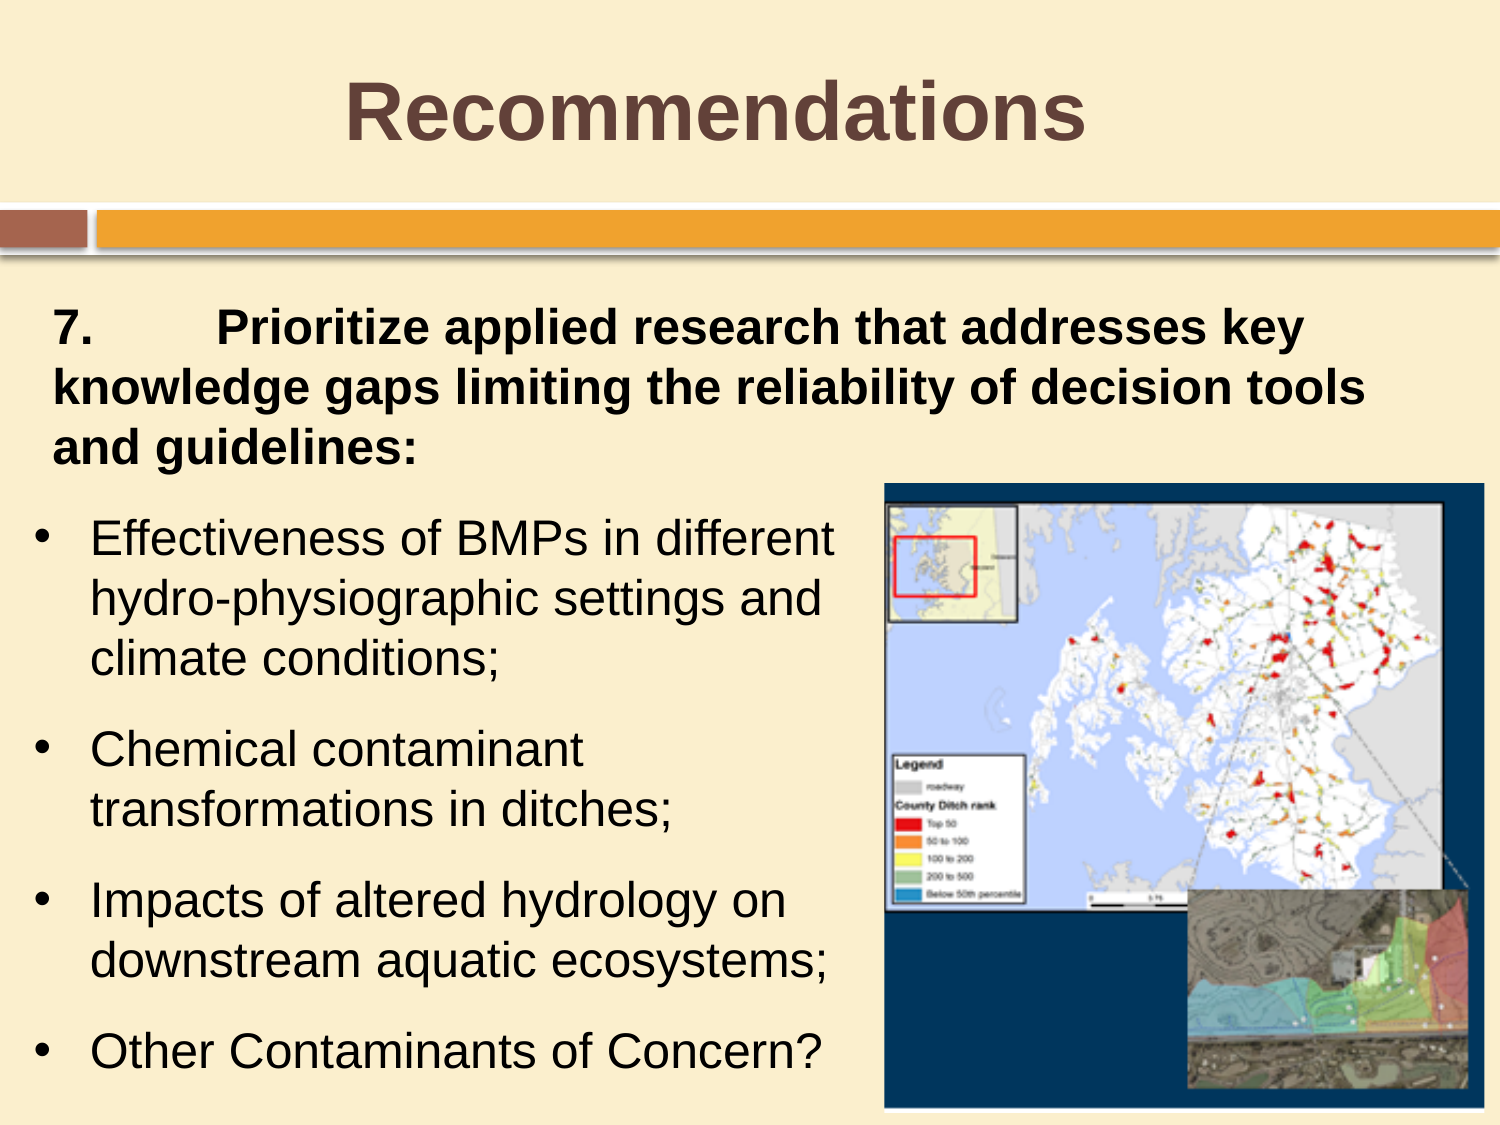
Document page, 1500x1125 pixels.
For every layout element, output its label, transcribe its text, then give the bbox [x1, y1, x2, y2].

text_box Recommendations [329, 50, 1127, 165]
picture [883, 483, 1485, 1113]
text_box Effectiveness of BMPs in different hydro-physiographic settings and climate conditions; Chemical contaminant transformations in ditches; Impacts of altered hydrology on downstream aquatic ecosystems; Other Contaminants of Concern? [18, 497, 878, 1087]
text_box 7. Prioritize applied research that addresses key knowledge gaps limiting the reliability of decision tools and guidelines: [37, 287, 1466, 543]
